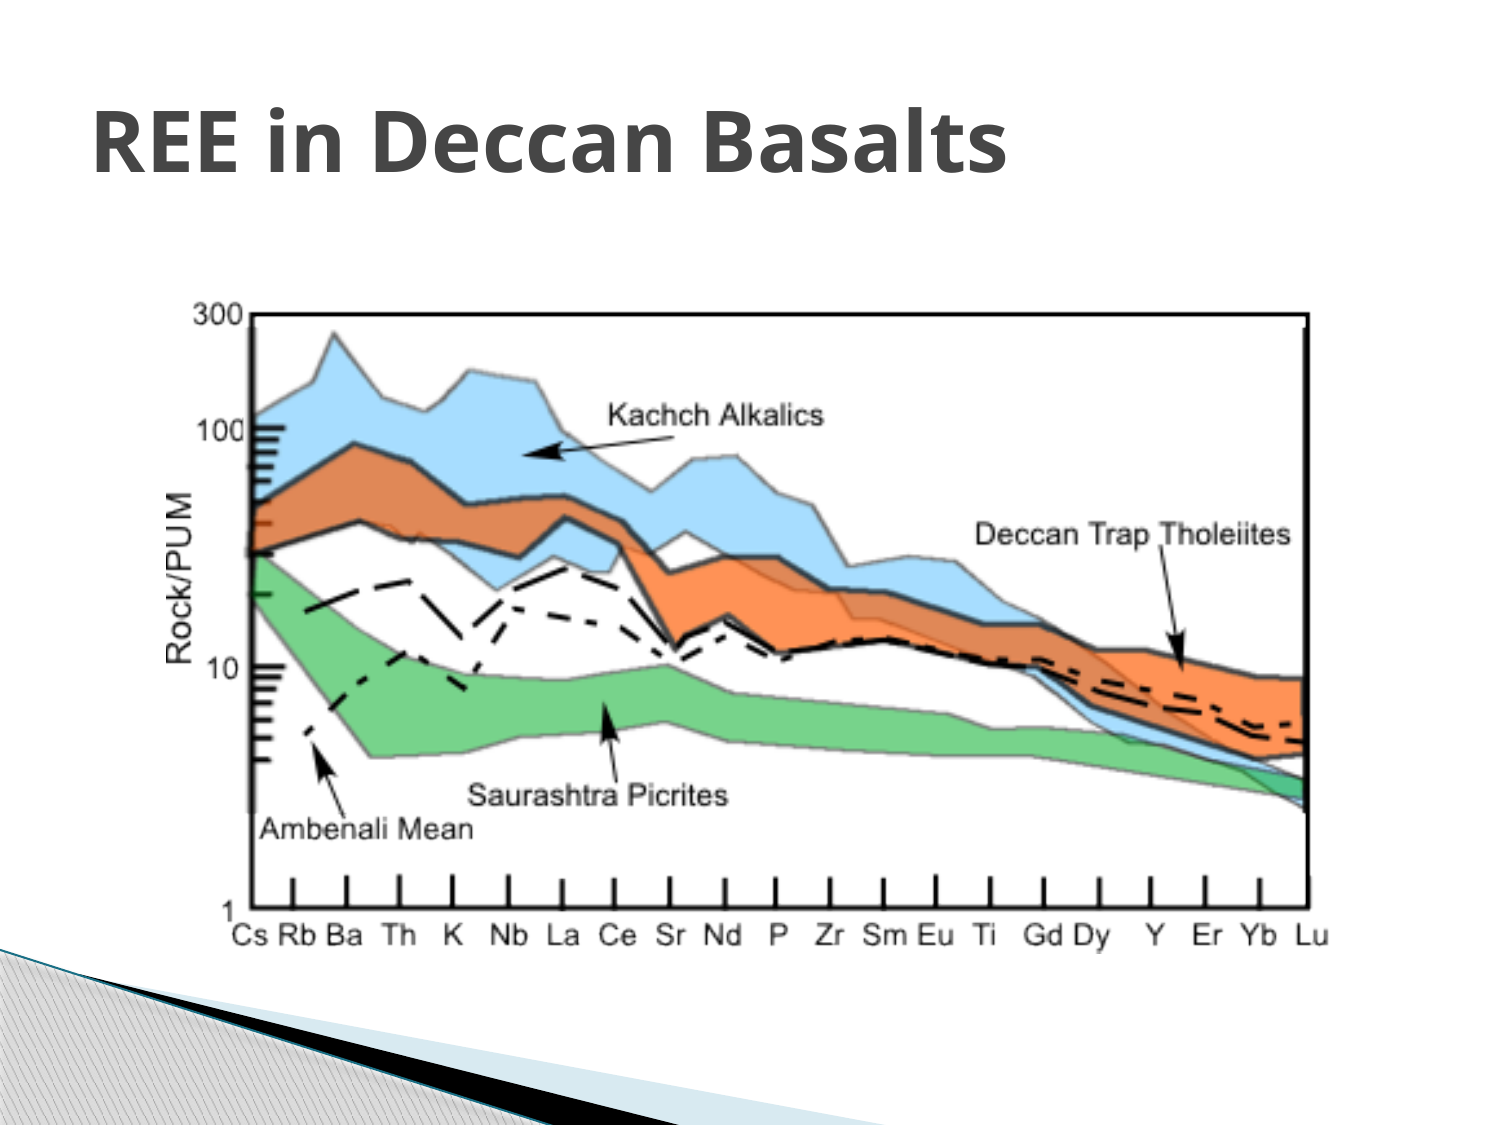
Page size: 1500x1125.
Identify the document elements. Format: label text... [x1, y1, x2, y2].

picture [166, 297, 1338, 955]
title REE in Deccan Basalts [75, 45, 1425, 233]
